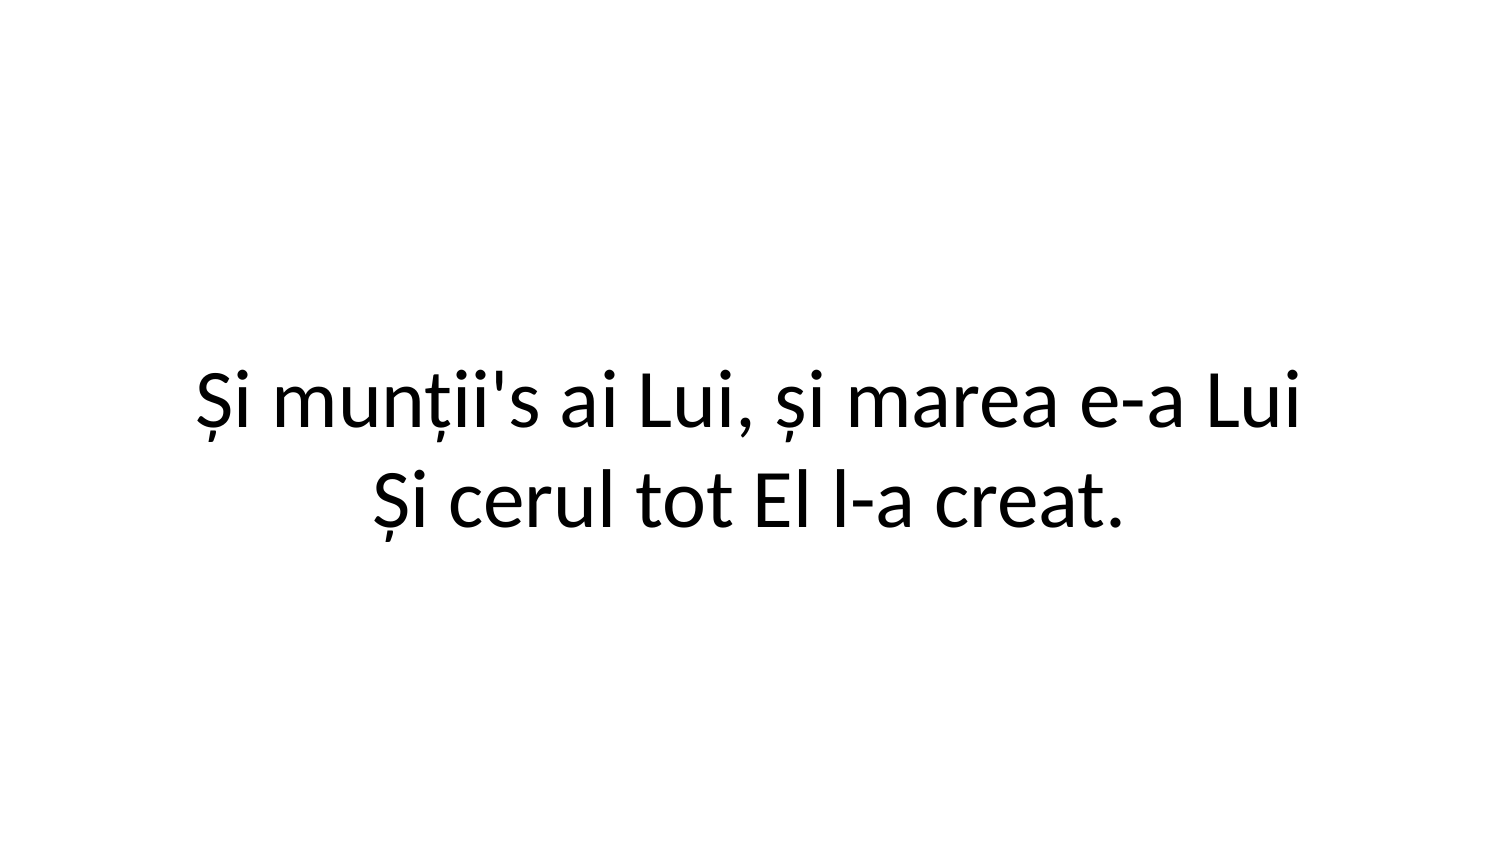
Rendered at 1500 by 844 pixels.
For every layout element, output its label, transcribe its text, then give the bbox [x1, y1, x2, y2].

text_box Și munții's ai Lui, și marea e-a Lui Și cerul tot El l-a creat. [180, 292, 1319, 552]
